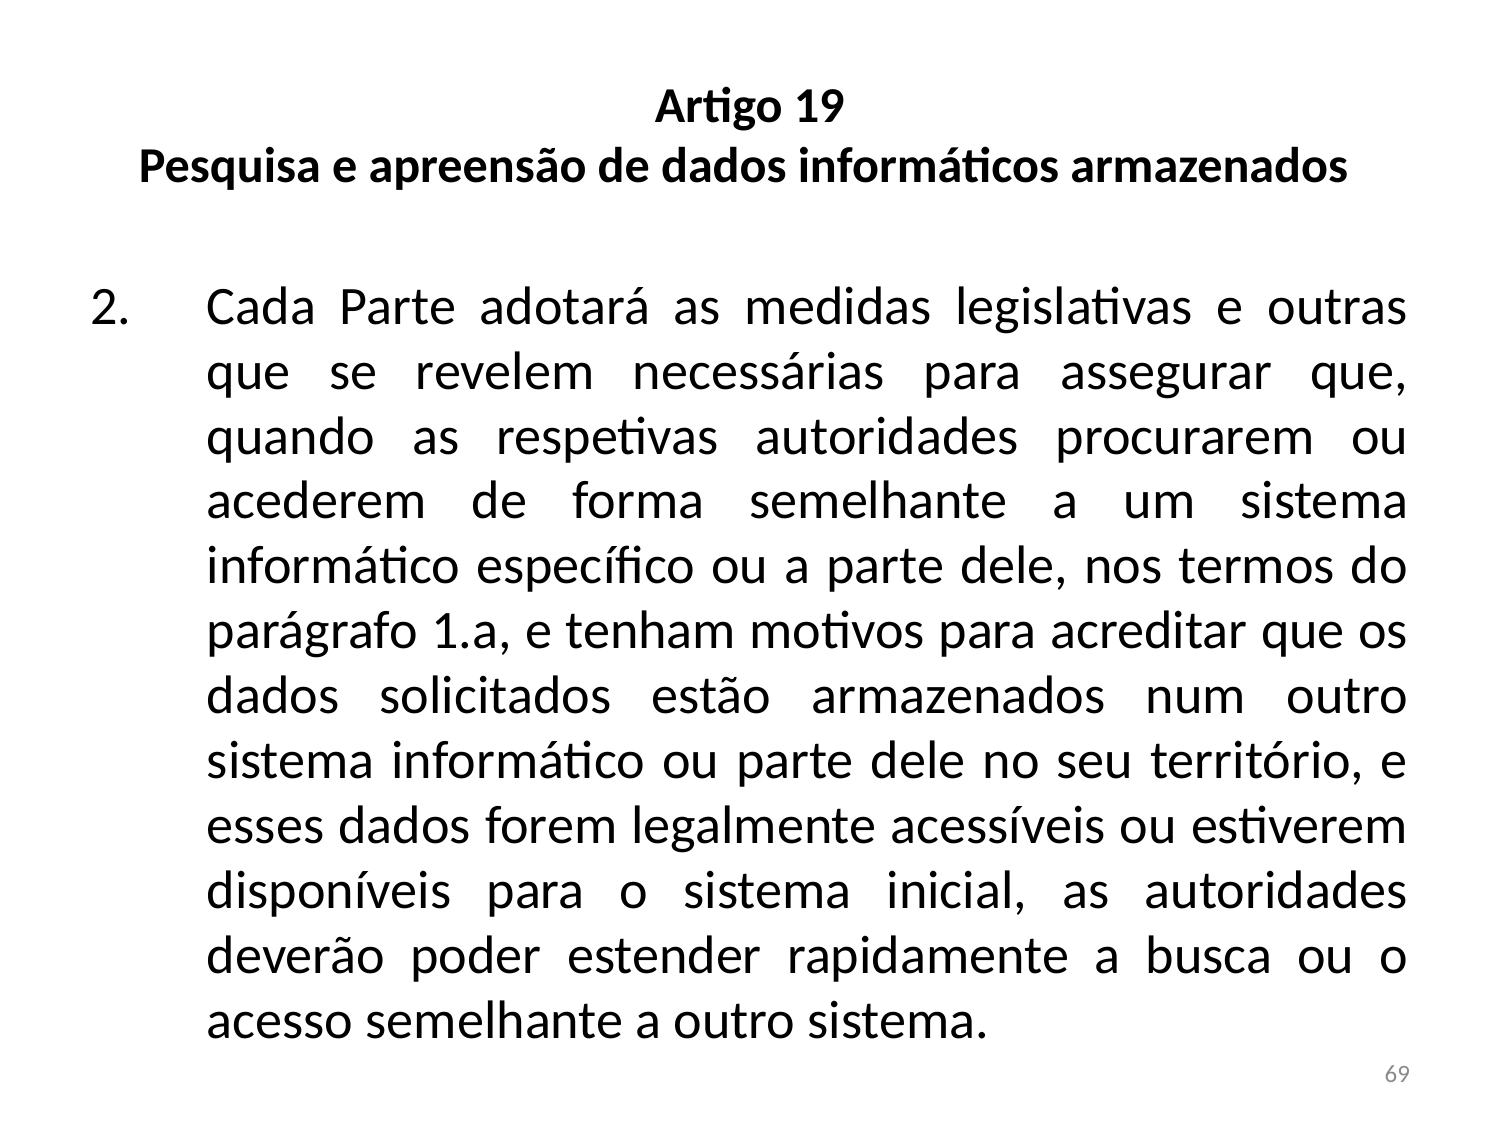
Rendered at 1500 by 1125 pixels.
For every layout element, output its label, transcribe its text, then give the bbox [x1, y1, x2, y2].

list Cada Parte adotará as medidas legislativas e outras que se revelem necessárias para assegurar que, quando as respetivas autoridades procurarem ou acederem de forma semelhante a um sistema informático específico ou a parte dele, nos termos do parágrafo 1.a, e tenham motivos para acreditar que os dados solicitados estão armazenados num outro sistema informático ou parte dele no seu território, e esses dados forem legalmente acessíveis ou estiverem disponíveis para o sistema inicial, as autoridades deverão poder estender rapidamente a busca ou o acesso semelhante a outro sistema. [74, 262, 1426, 1006]
title Artigo 19 Pesquisa e apreensão de dados informáticos armazenados [74, 44, 1426, 220]
slide_number 69 [1074, 1042, 1425, 1103]
